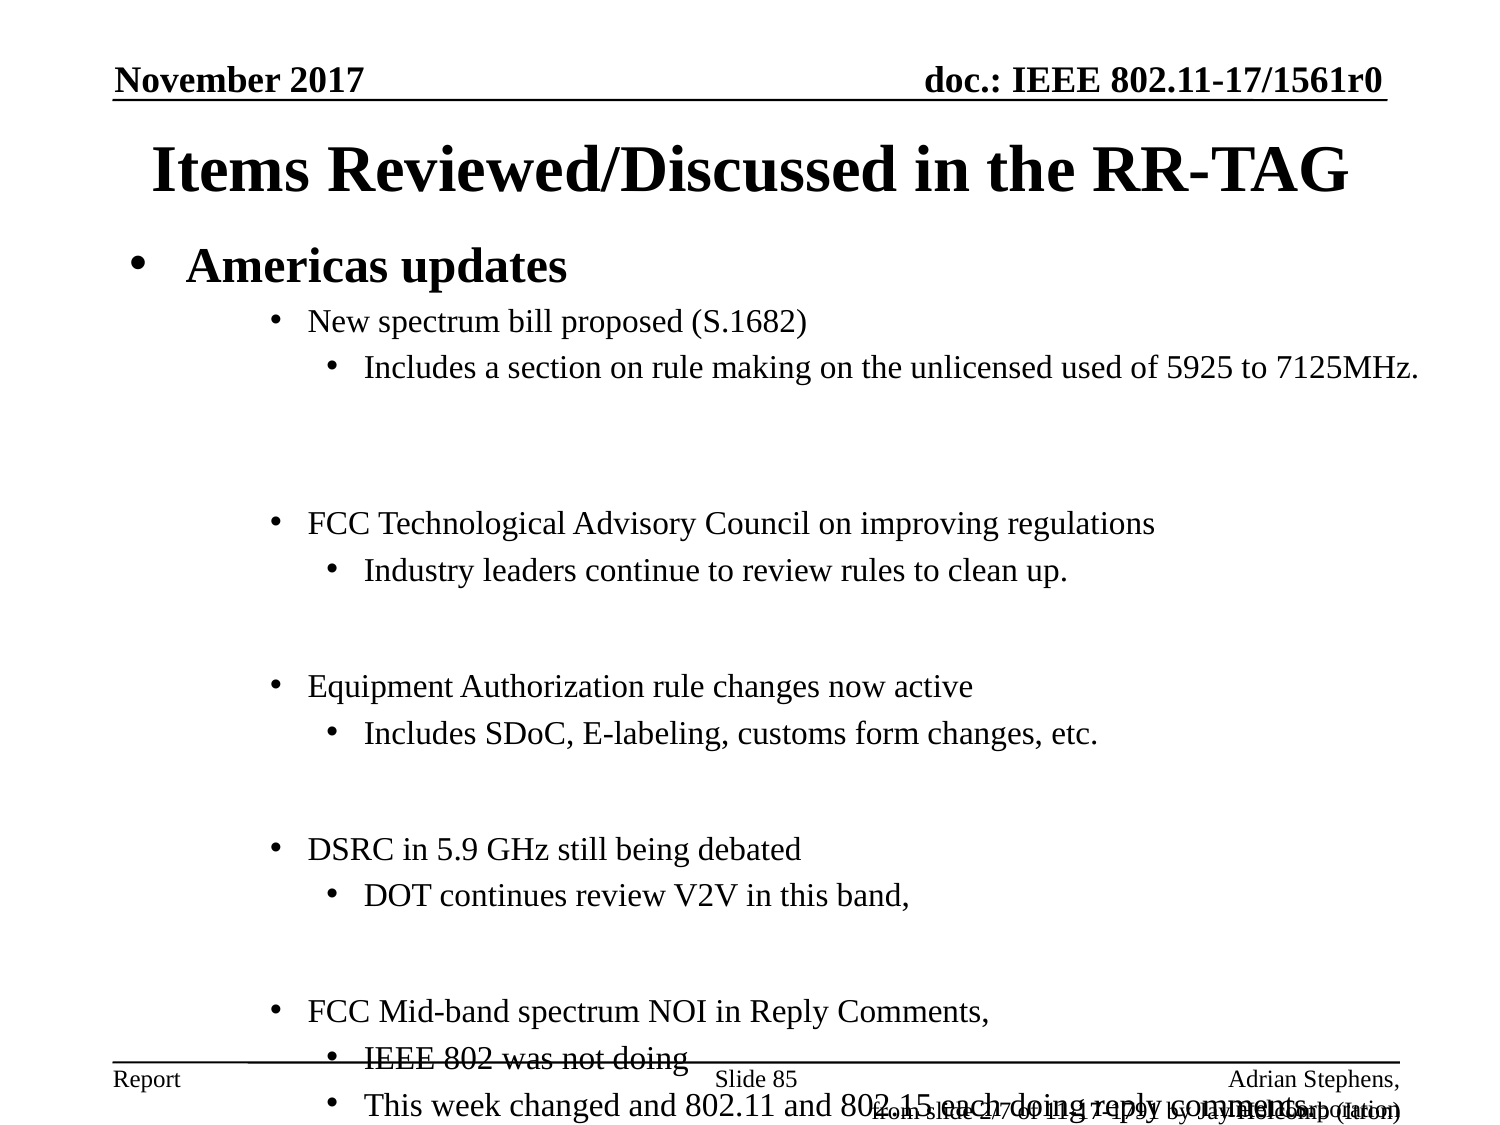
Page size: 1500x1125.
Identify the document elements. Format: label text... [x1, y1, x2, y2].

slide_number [114, 54, 374, 101]
slide_number Slide 85 [711, 1061, 801, 1093]
footer Adrian Stephens, Intel Corporation [1193, 1061, 1401, 1087]
text_box from slide 2/7 of 11-17-1791 by Jay Holcomb (Itron) [343, 1087, 1417, 1125]
title Items Reviewed/Discussed in the RR-TAG [114, 77, 1390, 164]
list Americas updates New spectrum bill proposed (S.1682) Includes a section on rule making on the unlicensed used of 5925 to 7125MHz. FCC Technological Advisory Council on improving regulations Industry leaders continue to review rules to clean up. Equipment Authorization rule changes now active Includes SDoC, E-labeling, customs form changes, etc. DSRC in 5.9 GHz still being debated DOT continues review V2V in this band, FCC Mid-band spectrum NOI in Reply Comments, IEEE 802 was not doing This week changed and 802.11 and 802.15 each doing reply comments. [114, 164, 1440, 965]
